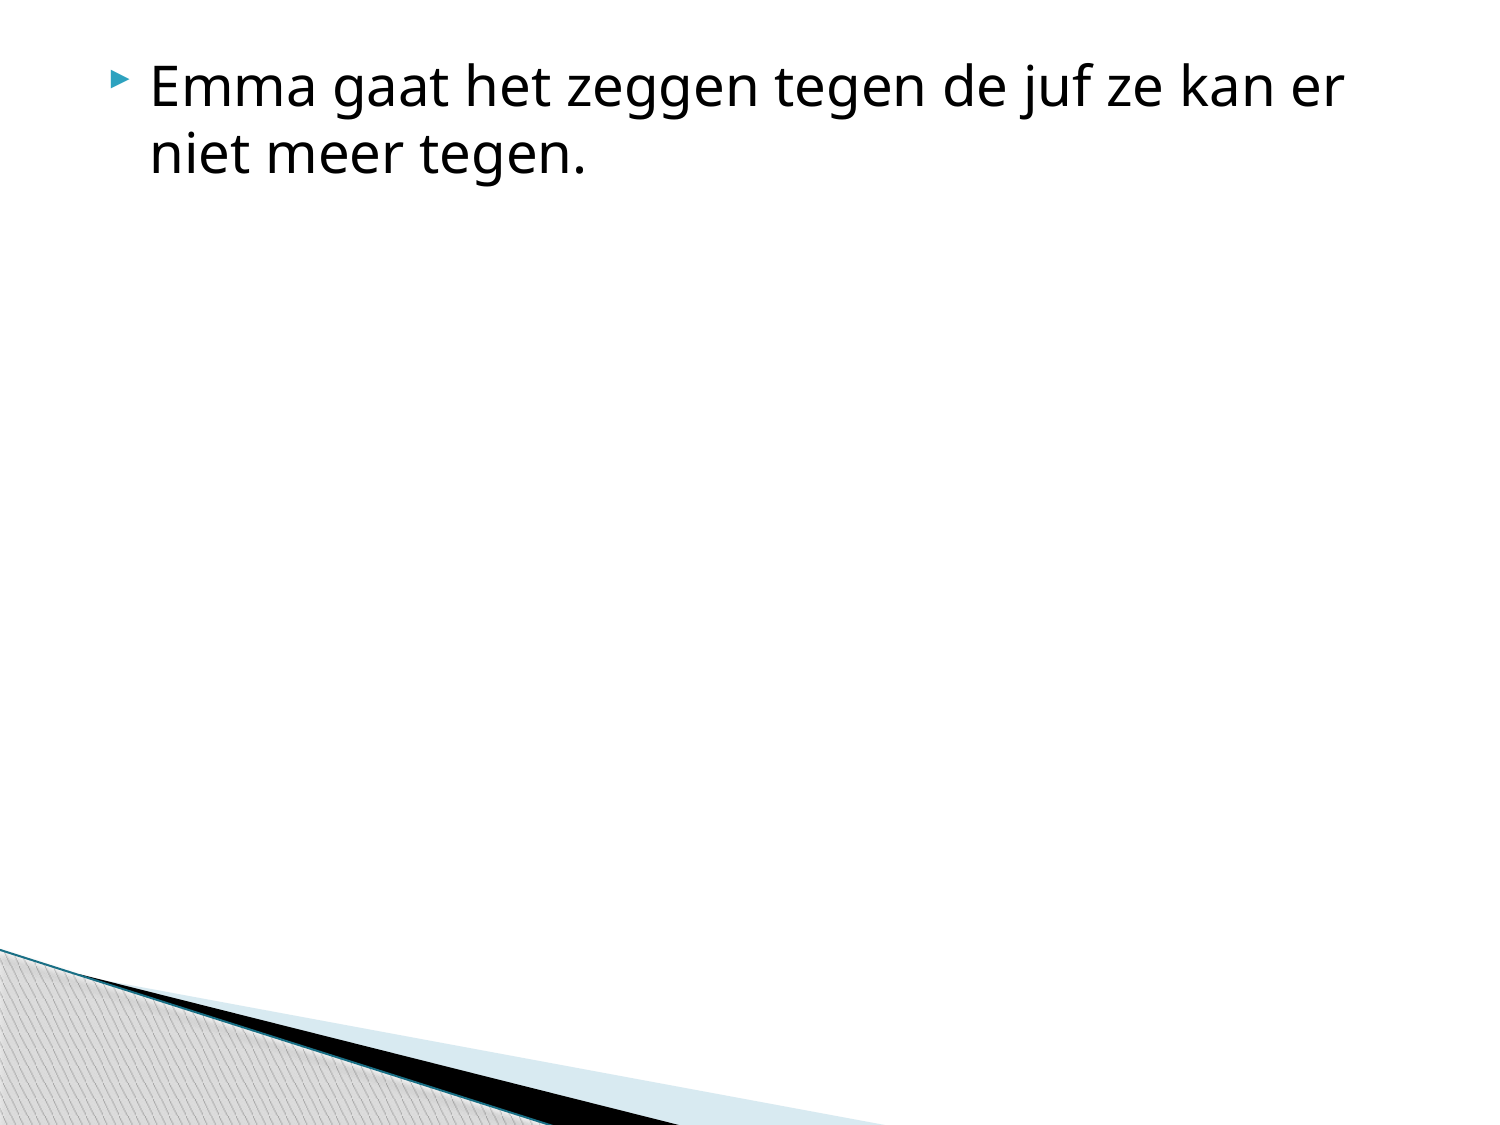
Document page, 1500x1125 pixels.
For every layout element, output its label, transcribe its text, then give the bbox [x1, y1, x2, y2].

list Emma gaat het zeggen tegen de juf ze kan er niet meer tegen. [75, 42, 1425, 986]
